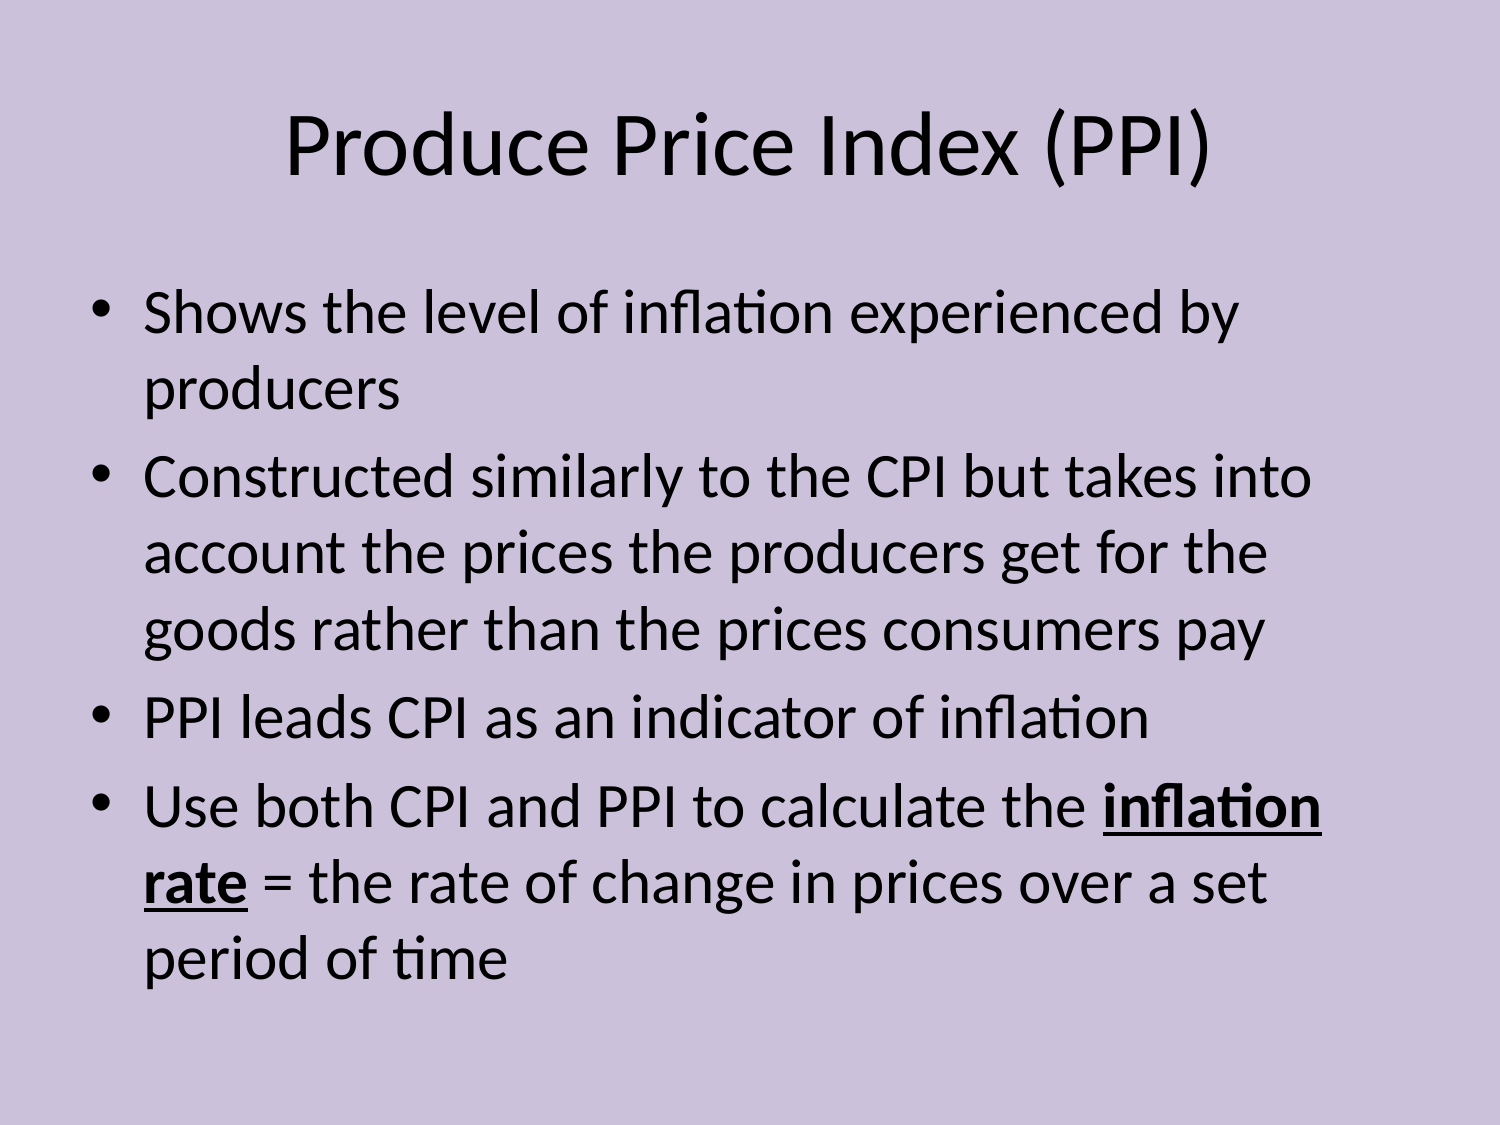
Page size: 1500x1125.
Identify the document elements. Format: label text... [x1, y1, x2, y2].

title Produce Price Index (PPI) [75, 45, 1425, 233]
list Shows the level of inflation experienced by producers Constructed similarly to the CPI but takes into account the prices the producers get for the goods rather than the prices consumers pay PPI leads CPI as an indicator of inflation Use both CPI and PPI to calculate the inflation rate = the rate of change in prices over a set period of time [75, 262, 1425, 1005]
